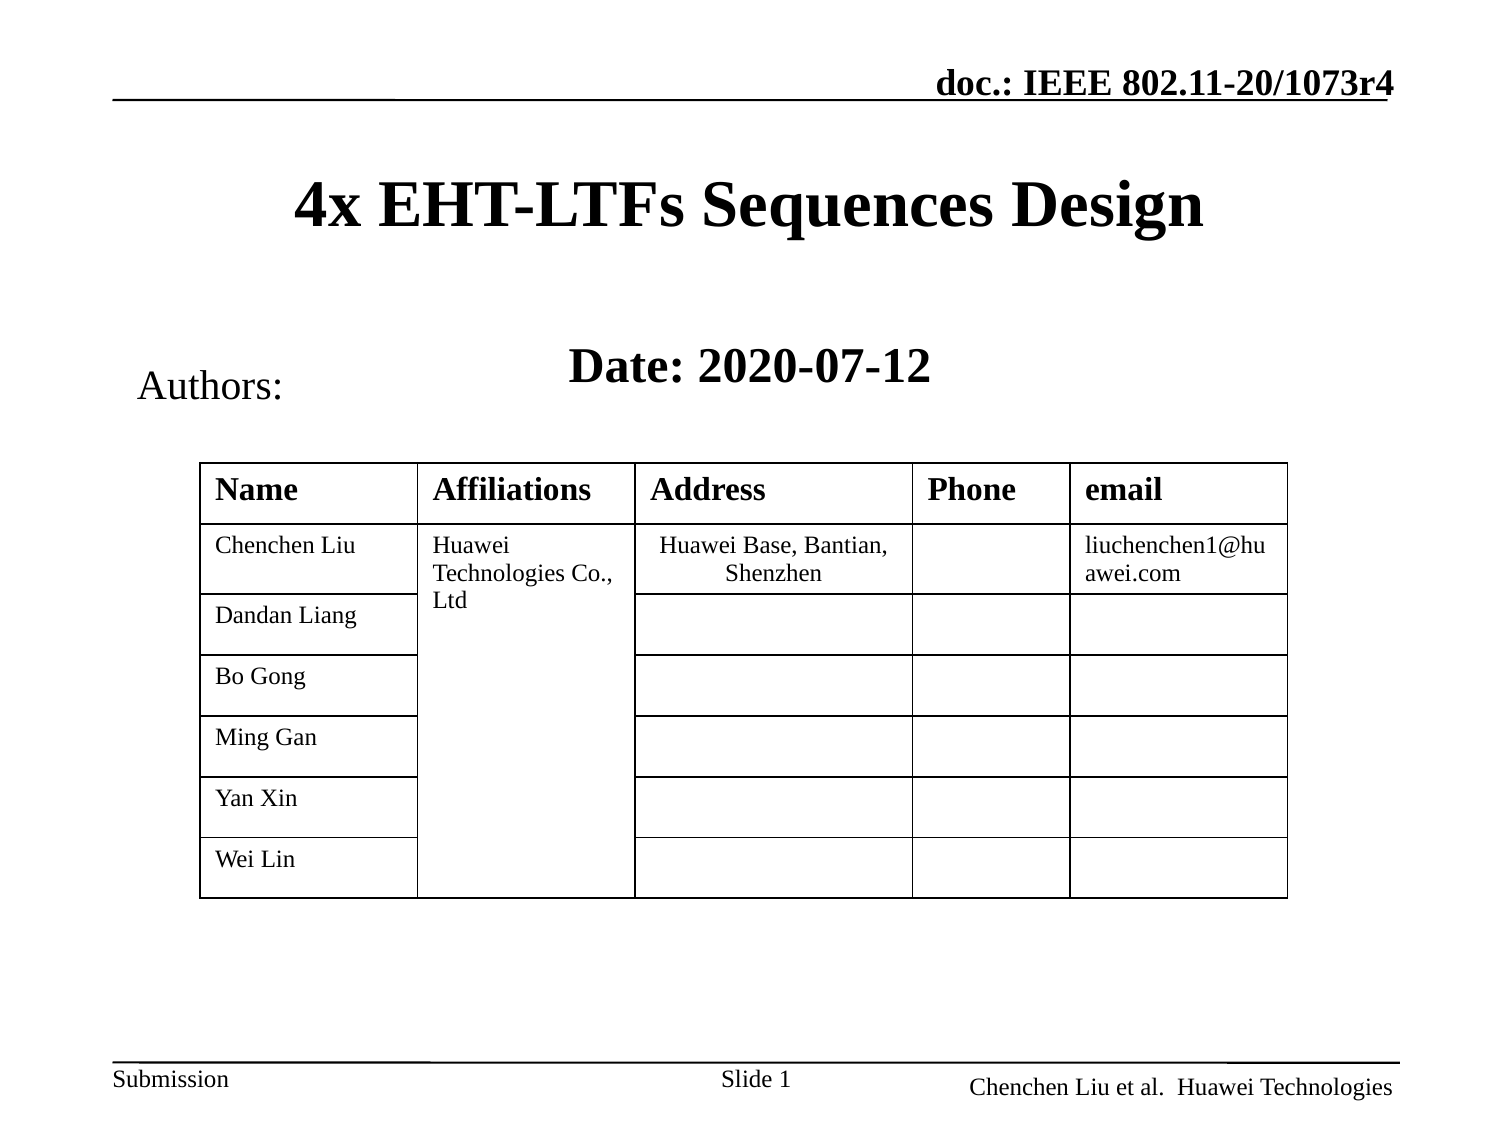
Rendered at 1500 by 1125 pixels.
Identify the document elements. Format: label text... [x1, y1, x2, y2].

table_cell Bo Gong [201, 656, 417, 715]
table_cell Ming Gan [201, 717, 417, 776]
table_header Name [201, 464, 417, 523]
table_header Affiliations [418, 464, 634, 523]
table_cell [636, 656, 912, 715]
text_box Authors: [121, 349, 360, 413]
table_cell [913, 778, 1069, 837]
table_cell Dandan Liang [201, 595, 417, 654]
table_cell [636, 838, 912, 897]
table_cell [636, 778, 912, 837]
table_cell [1071, 838, 1287, 897]
table_cell [636, 717, 912, 776]
table_cell [913, 525, 1069, 593]
table_cell Yan Xin [201, 778, 417, 837]
list Date: 2020-07-12 [112, 324, 1388, 1000]
table_cell [913, 595, 1069, 654]
table_header Phone [913, 464, 1069, 523]
table_header Address [636, 464, 912, 523]
table_cell [913, 656, 1069, 715]
table_cell [636, 595, 912, 654]
table_cell [913, 838, 1069, 897]
table_header email [1071, 464, 1287, 523]
slide_number Slide 1 [712, 1061, 800, 1123]
table_cell [1071, 717, 1287, 776]
table_cell [913, 717, 1069, 776]
table_cell liuchenchen1@huawei.com [1071, 525, 1287, 593]
table_cell [1071, 778, 1287, 837]
table_cell [1071, 656, 1287, 715]
table_cell Huawei Base, Bantian, Shenzhen [636, 525, 912, 593]
table_cell [1071, 595, 1287, 654]
table_cell Huawei Technologies Co., Ltd [418, 525, 634, 897]
title 4x EHT-LTFs Sequences Design [112, 112, 1388, 288]
table_cell Wei Lin [201, 838, 417, 897]
table_cell Chenchen Liu [201, 525, 417, 593]
